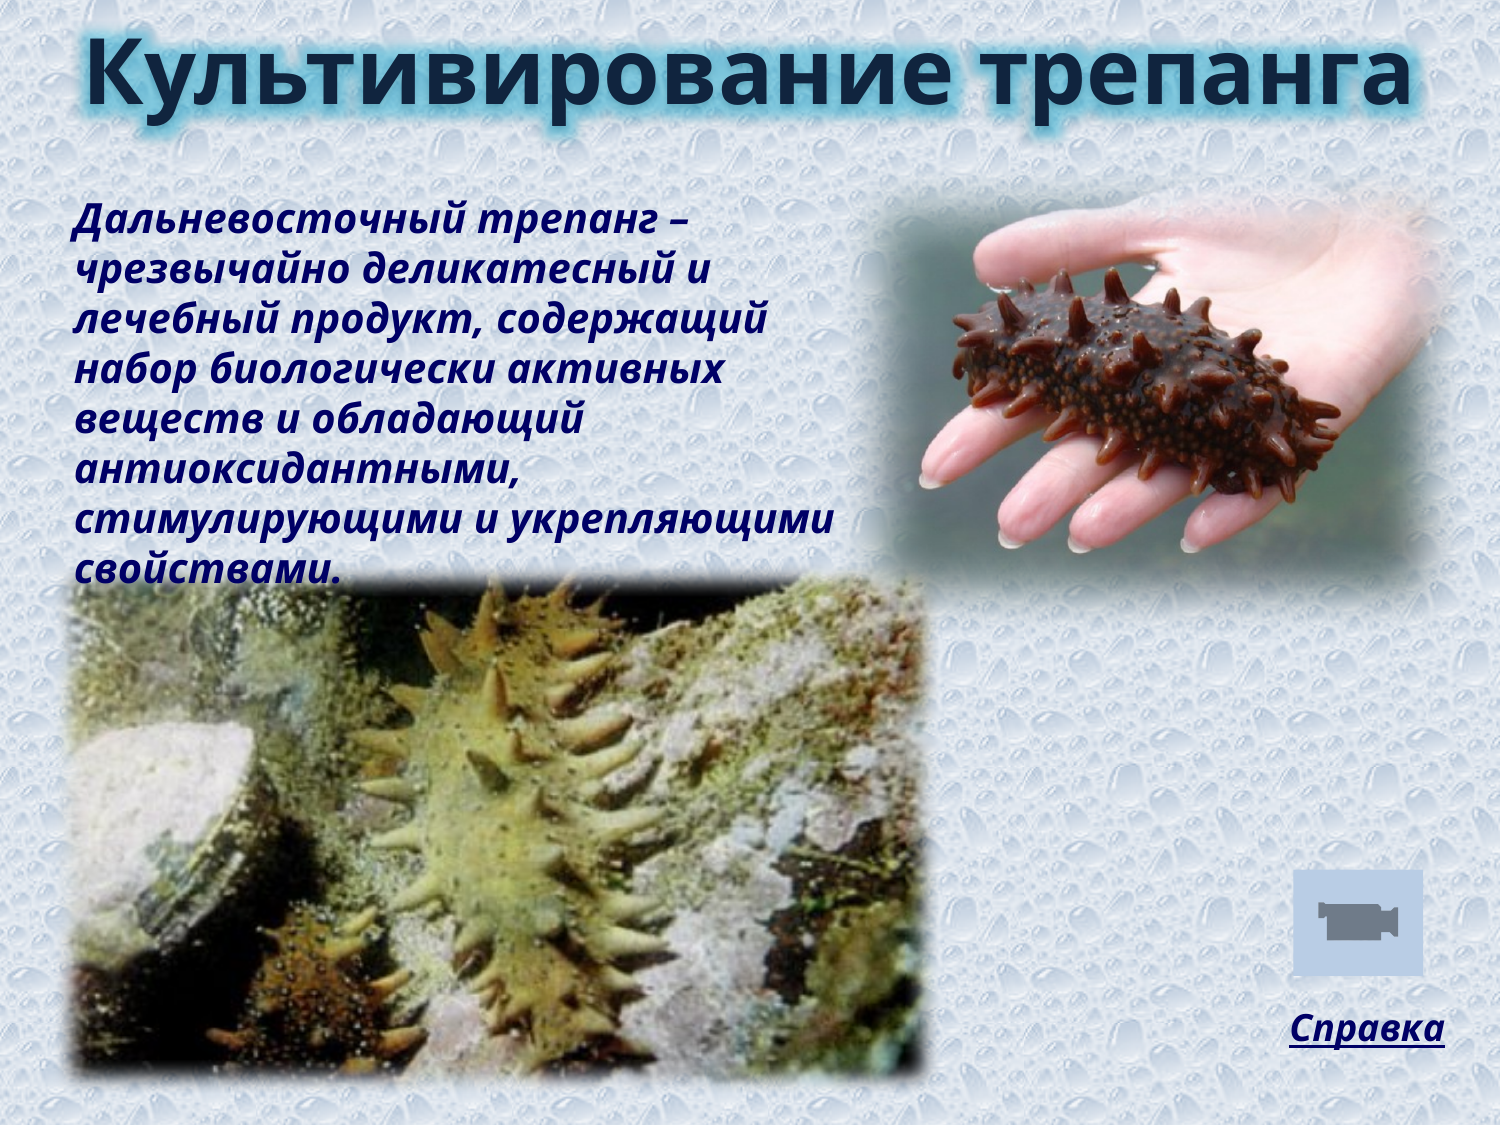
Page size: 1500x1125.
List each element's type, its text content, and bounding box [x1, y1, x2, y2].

text_box Справка [1245, 974, 1466, 1079]
picture [52, 160, 1471, 1095]
text_box [1292, 868, 1425, 974]
text_box Дальневосточный трепанг – чрезвычайно деликатесный и лечебный продукт, содержащий набор биологически активных веществ и обладающий антиоксидантными, стимулирующими и укрепляющими свойствами. [58, 184, 825, 559]
text_box Культивирование трепанга [0, 5, 1500, 131]
